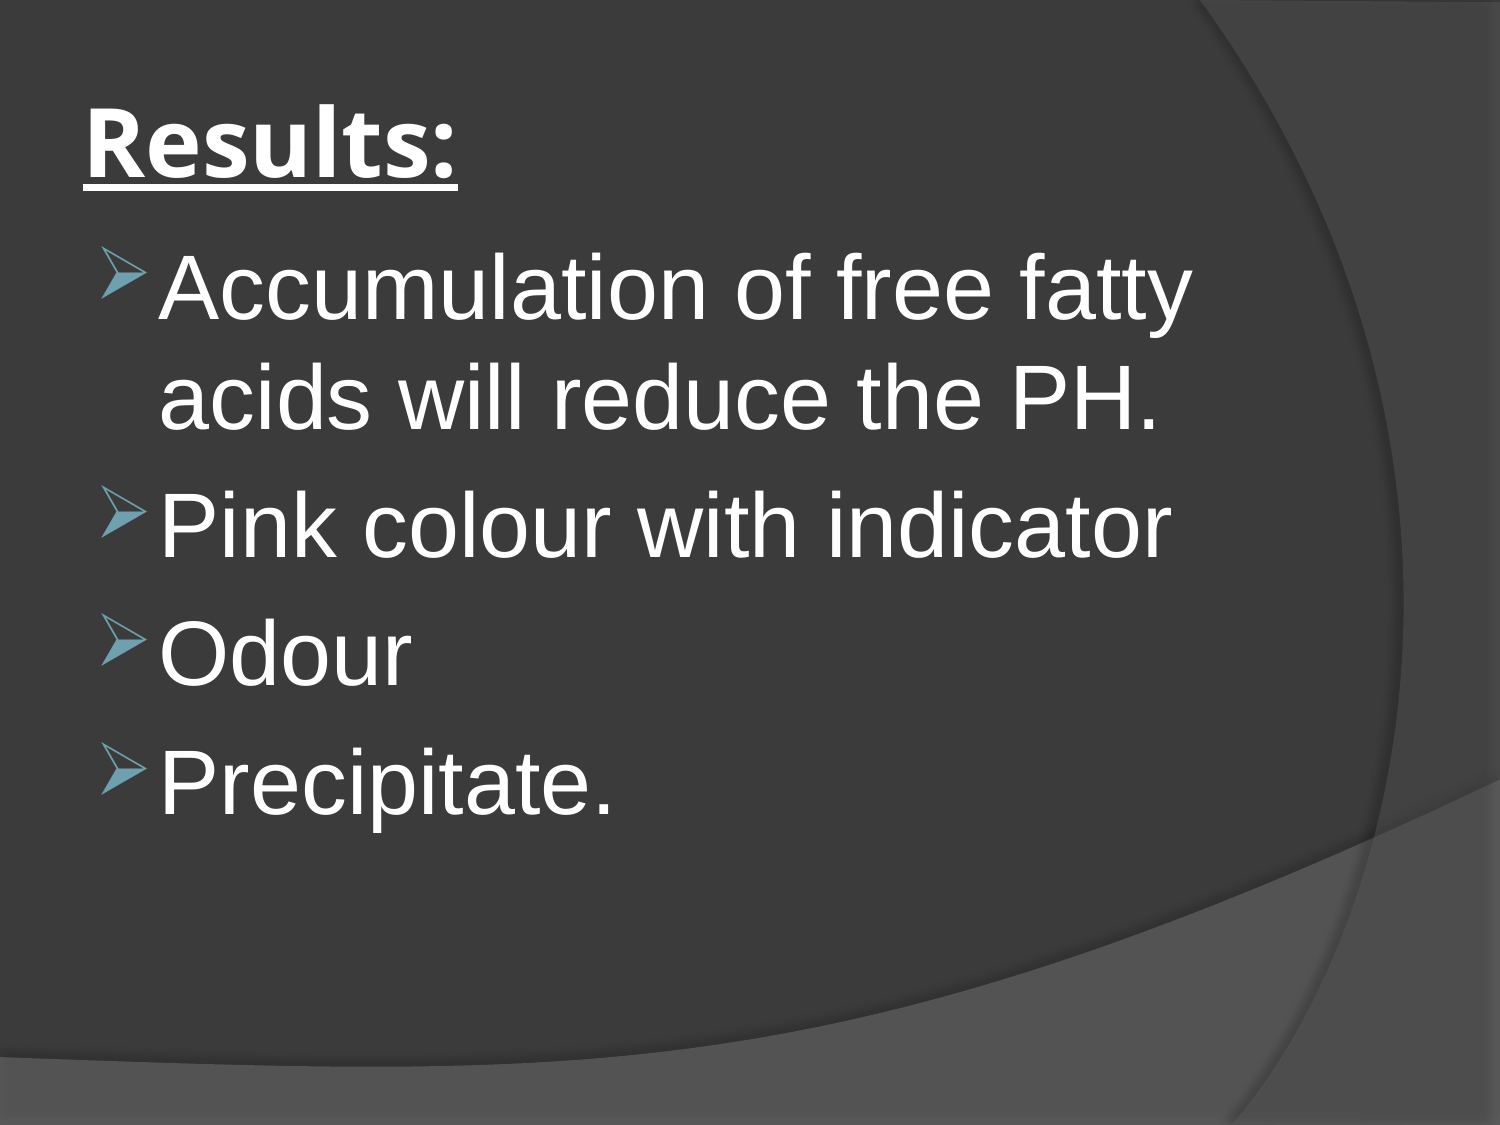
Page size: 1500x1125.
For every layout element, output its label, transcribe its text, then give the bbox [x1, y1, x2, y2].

list Accumulation of free fatty acids will reduce the PH. Pink colour with indicator Odour Precipitate. [75, 219, 1425, 1005]
title Results: [75, 45, 1300, 219]
